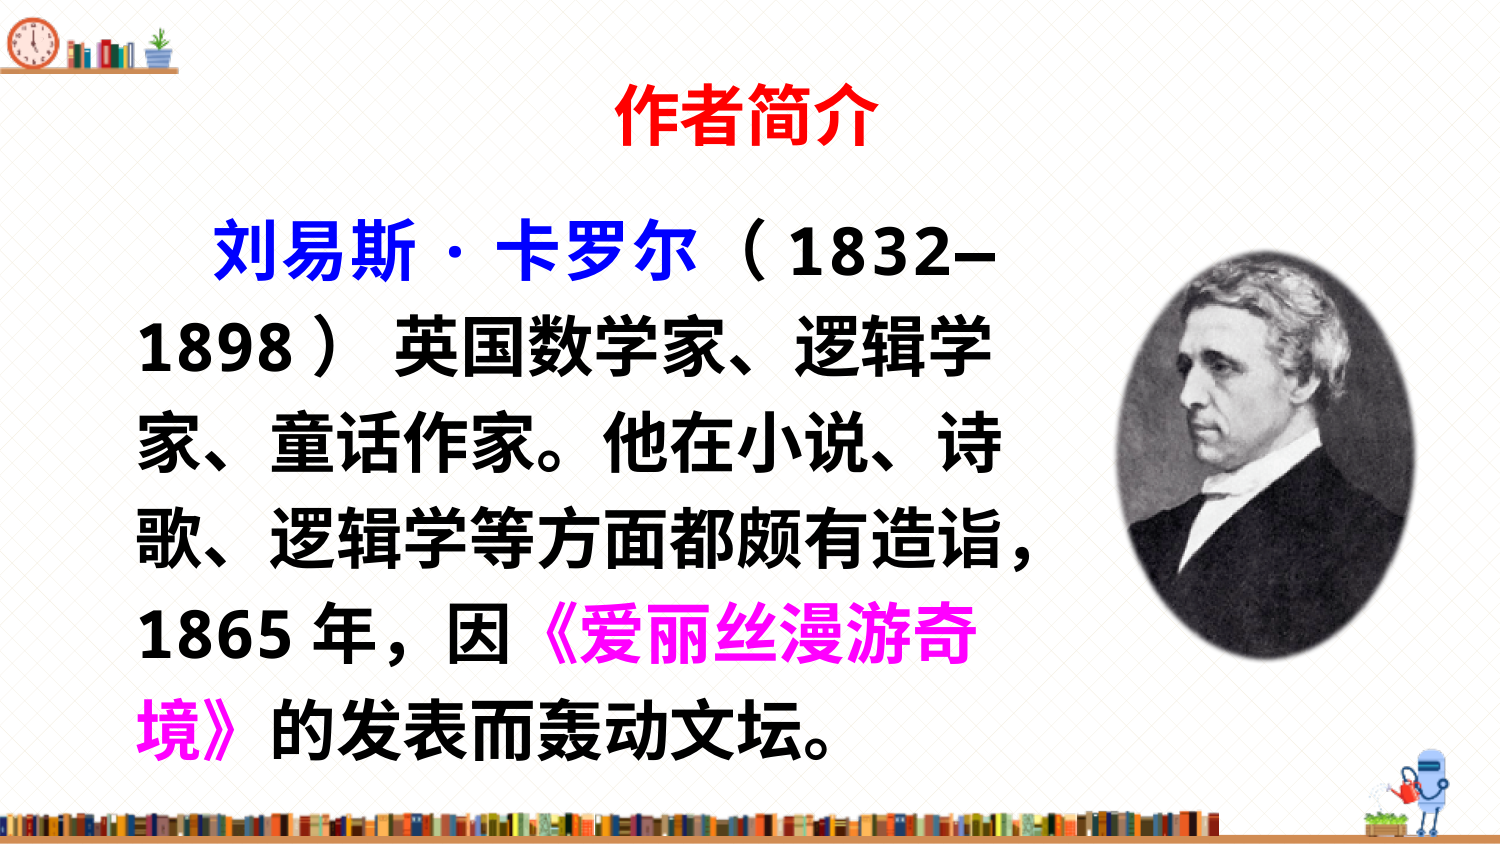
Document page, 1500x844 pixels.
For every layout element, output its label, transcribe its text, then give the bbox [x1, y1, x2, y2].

picture [0, 15, 188, 74]
picture [595, 805, 1219, 836]
picture [0, 812, 594, 836]
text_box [121, 185, 1420, 770]
picture [1363, 740, 1450, 837]
text_box 作者简介 [598, 66, 902, 161]
